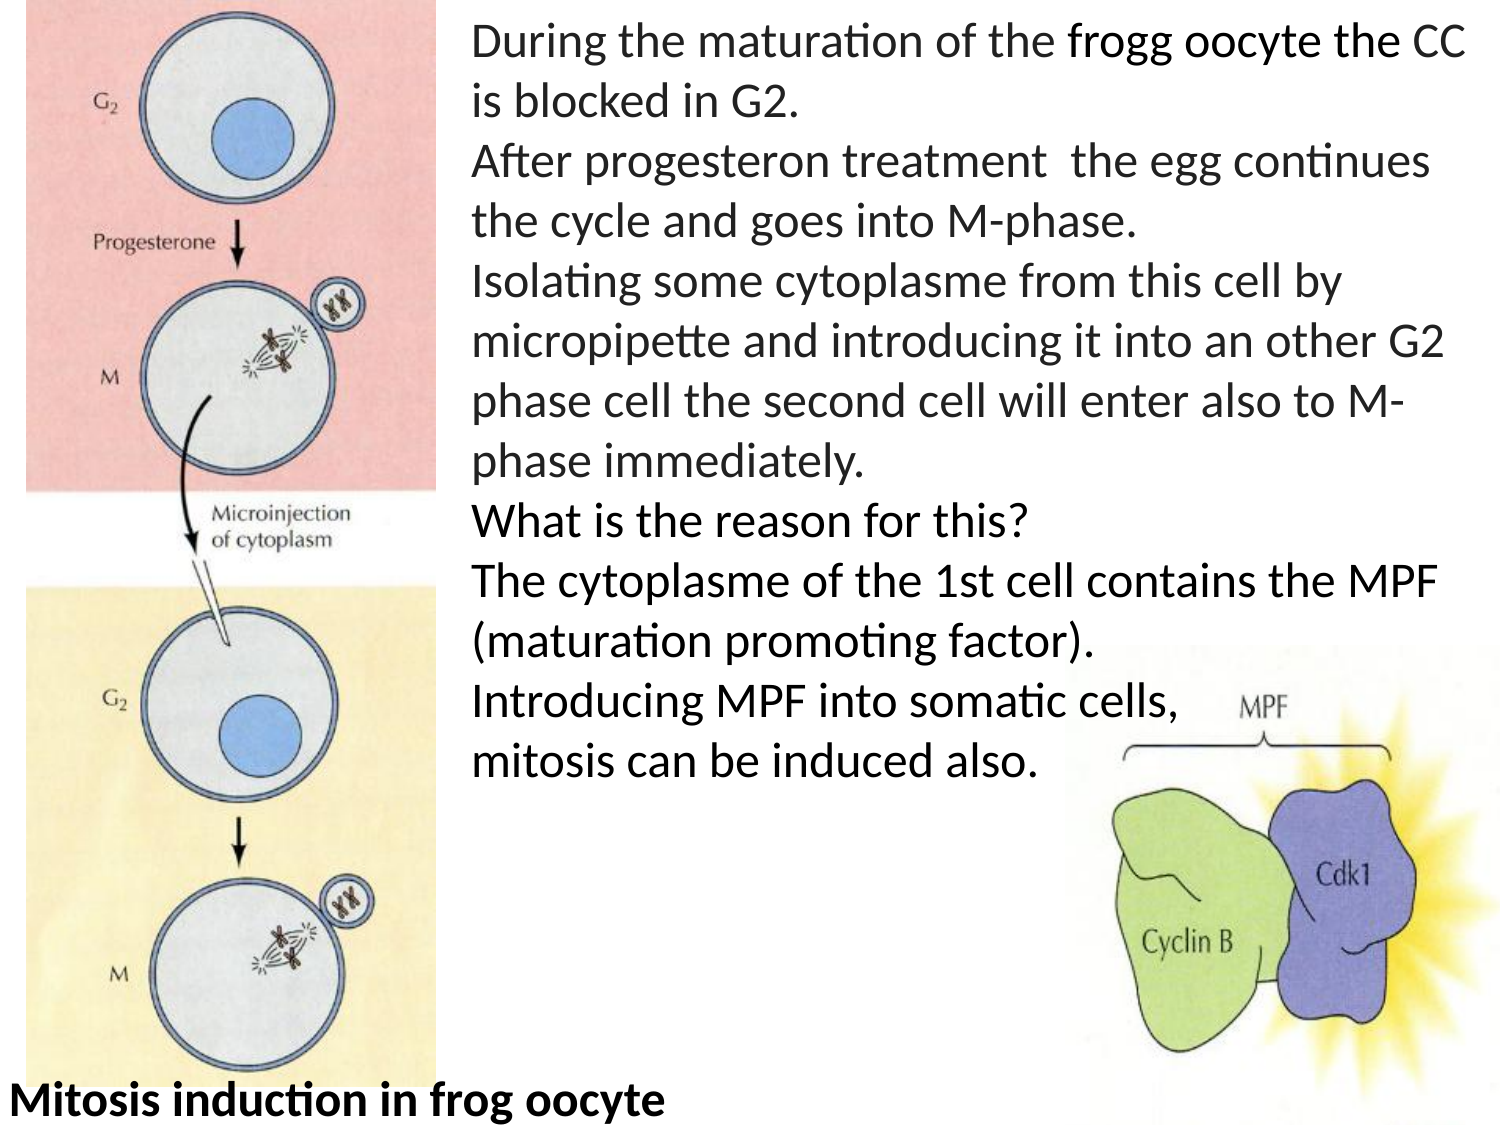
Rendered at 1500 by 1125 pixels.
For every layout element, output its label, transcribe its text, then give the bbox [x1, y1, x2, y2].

picture [1065, 644, 1500, 1125]
text_box During the maturation of the frogg oocyte the CC is blocked in G2. After progesteron treatment the egg continues the cycle and goes into M-phase. Isolating some cytoplasme from this cell by micropipette and introducing it into an other G2 phase cell the second cell will enter also to M-phase immediately. What is the reason for this? The cytoplasme of the 1st cell contains the MPF (maturation promoting factor). Introducing MPF into somatic cells, mitosis can be induced also. [456, 0, 1500, 975]
picture [26, 0, 436, 1087]
text_box Mitosis induction in frog oocyte [0, 1058, 1036, 1125]
